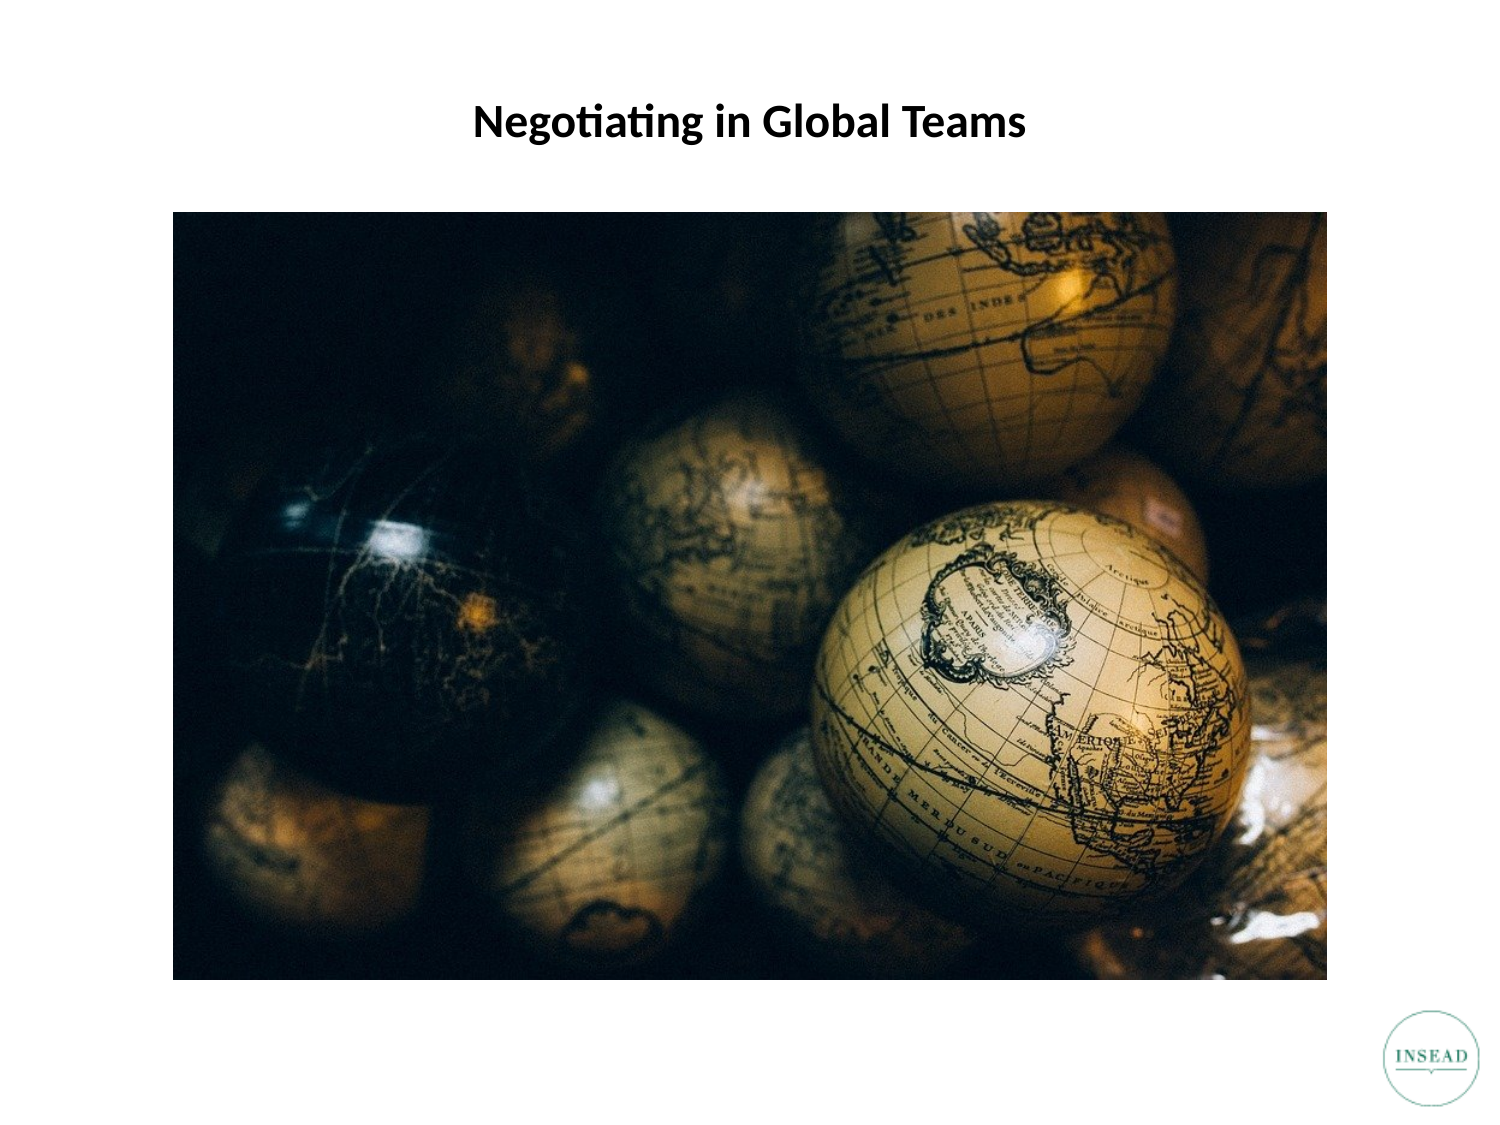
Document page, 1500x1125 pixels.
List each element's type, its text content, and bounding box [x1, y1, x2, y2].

picture [1374, 1002, 1487, 1113]
picture [173, 212, 1327, 980]
title Negotiating in Global Teams [75, 24, 1425, 213]
